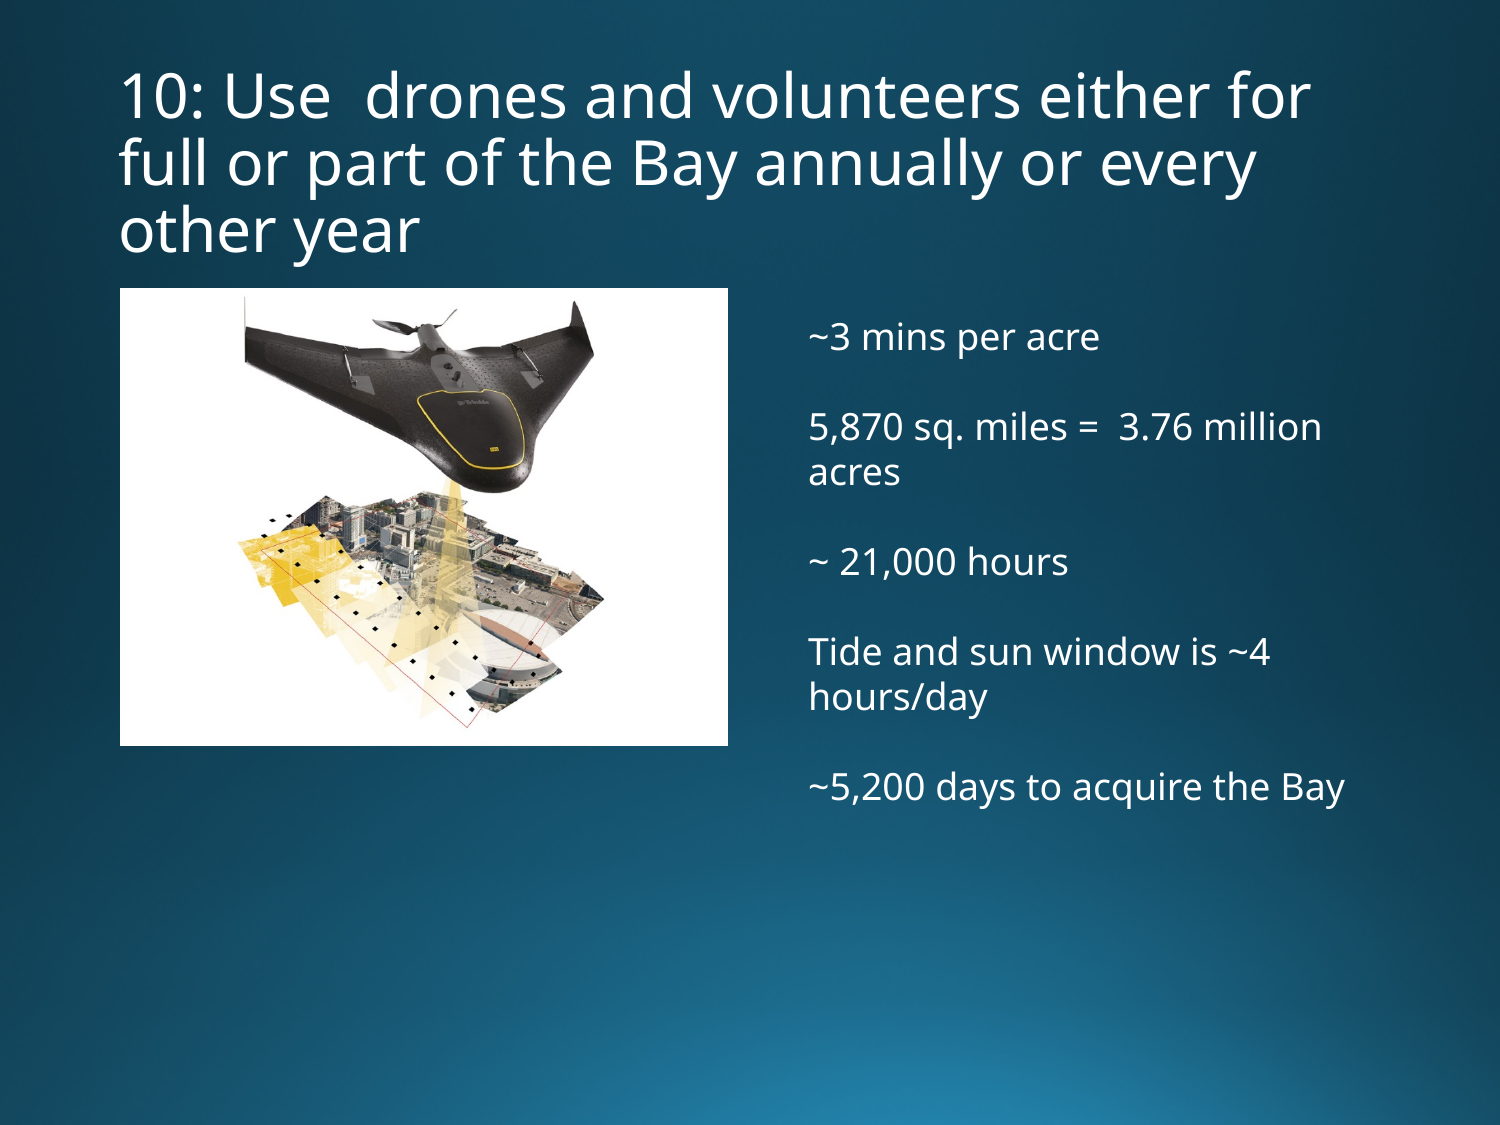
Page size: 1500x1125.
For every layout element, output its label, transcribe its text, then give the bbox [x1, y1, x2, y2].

title 10: Use drones and volunteers either for full or part of the Bay annually or every other year [103, 56, 1415, 275]
text_box ~3 mins per acre 5,870 sq. miles = 3.76 million acres ~ 21,000 hours Tide and sun window is ~4 hours/day ~5,200 days to acquire the Bay [793, 305, 1414, 815]
picture [0, 0, 1500, 1125]
